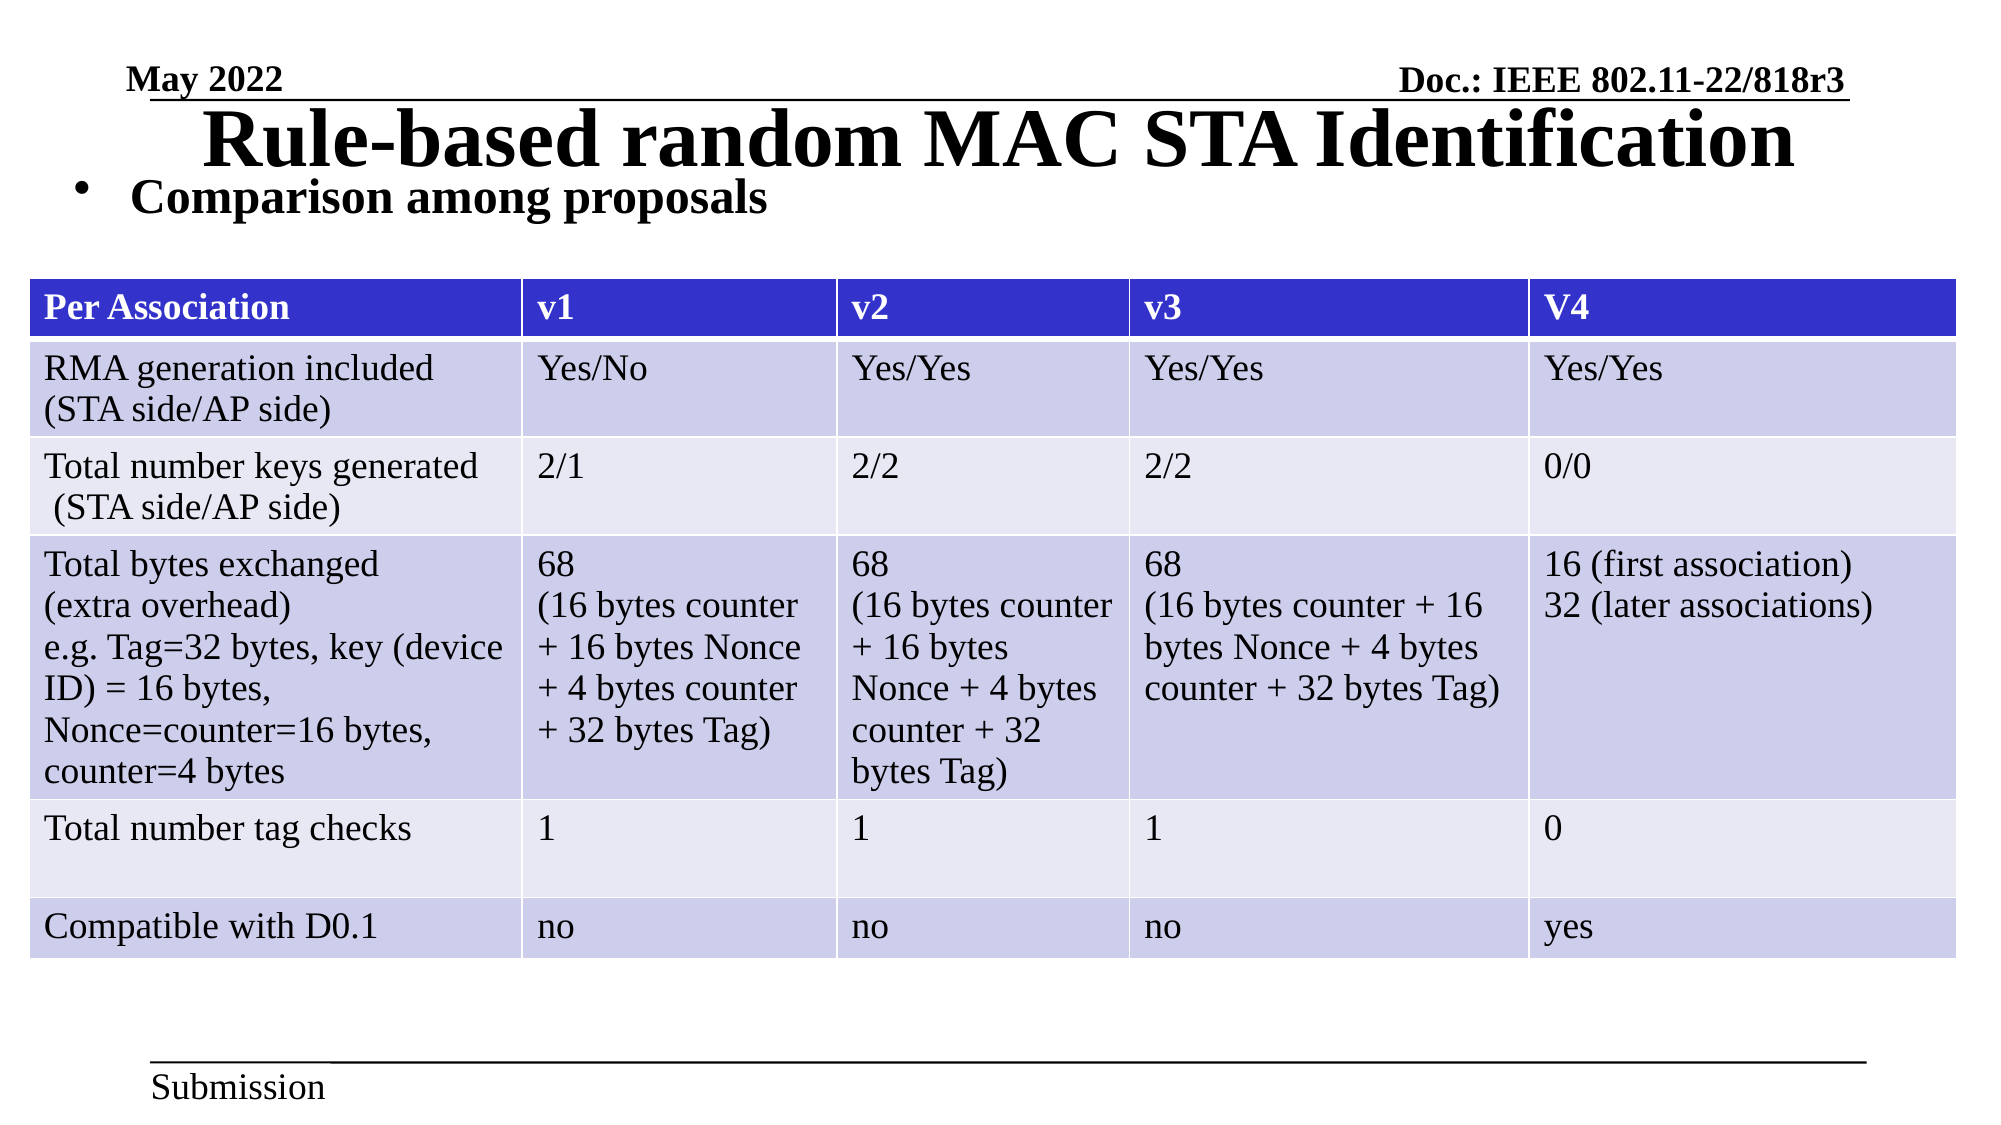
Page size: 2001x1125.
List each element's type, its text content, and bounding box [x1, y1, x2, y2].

list Comparison among proposals [58, 959, 1942, 1125]
table_header Per Association [30, 279, 521, 336]
table_cell 68 (16 bytes counter + 16 bytes Nonce + 4 bytes counter + 32 bytes Tag) [1130, 536, 1528, 799]
table_cell Yes/Yes [1130, 342, 1528, 436]
table_cell Yes/No [523, 342, 836, 436]
table_cell 1 [838, 800, 1129, 897]
table_cell 1 [523, 800, 836, 897]
table_cell no [838, 898, 1129, 958]
table_cell 68 (16 bytes counter + 16 bytes Nonce + 4 bytes counter + 32 bytes Tag) [523, 536, 836, 799]
table_cell 1 [1130, 800, 1528, 897]
table_cell 68 (16 bytes counter + 16 bytes Nonce + 4 bytes counter + 32 bytes Tag) [838, 536, 1129, 799]
table_cell 2/2 [838, 438, 1129, 534]
table_cell RMA generation included (STA side/AP side) [30, 342, 521, 436]
list Comparison among proposals [58, 156, 1942, 277]
title Rule-based random MAC STA Identification [137, 60, 1863, 156]
table_cell 16 (first association) 32 (later associations) [1530, 536, 1956, 799]
table_cell yes [1530, 898, 1956, 958]
table_header v2 [838, 279, 1129, 336]
table_header V4 [1530, 279, 1956, 336]
table_cell Total bytes exchanged (extra overhead) e.g. Tag=32 bytes, key (device ID) = 16 bytes, Nonce=counter=16 bytes, counter=4 bytes [30, 536, 521, 799]
table_cell Compatible with D0.1 [30, 898, 521, 958]
table_cell Total number tag checks [30, 800, 521, 897]
table_cell 0/0 [1530, 438, 1956, 534]
table_cell no [1130, 898, 1528, 958]
table_cell Yes/Yes [838, 342, 1129, 436]
table_header v3 [1130, 279, 1528, 336]
table_cell no [523, 898, 836, 958]
table_cell 0 [1530, 800, 1956, 897]
table_cell 2/2 [1130, 438, 1528, 534]
table_cell Yes/Yes [1530, 342, 1956, 436]
table_cell 2/1 [523, 438, 836, 534]
table_cell Total number keys generated (STA side/AP side) [30, 438, 521, 534]
table_header v1 [523, 279, 836, 336]
